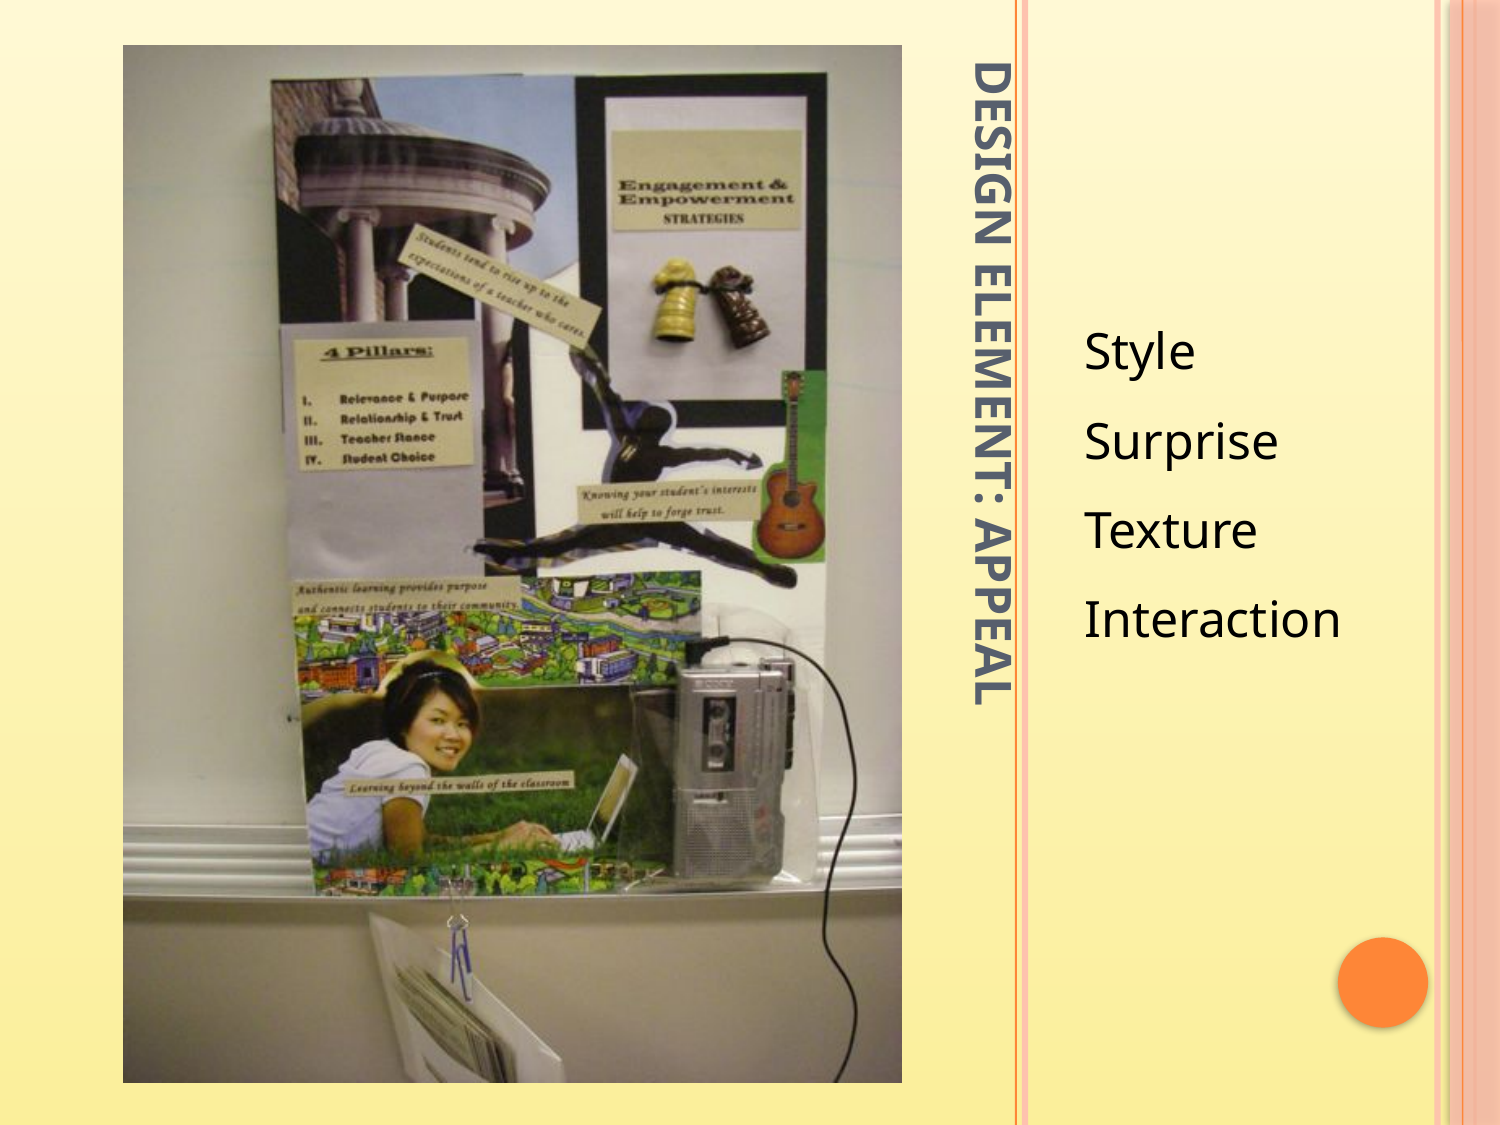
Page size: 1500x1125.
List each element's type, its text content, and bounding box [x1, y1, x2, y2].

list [49, 44, 976, 1084]
list Style Surprise Texture Interaction [1068, 44, 1369, 863]
title Design Element: Appeal [979, 45, 1034, 1080]
